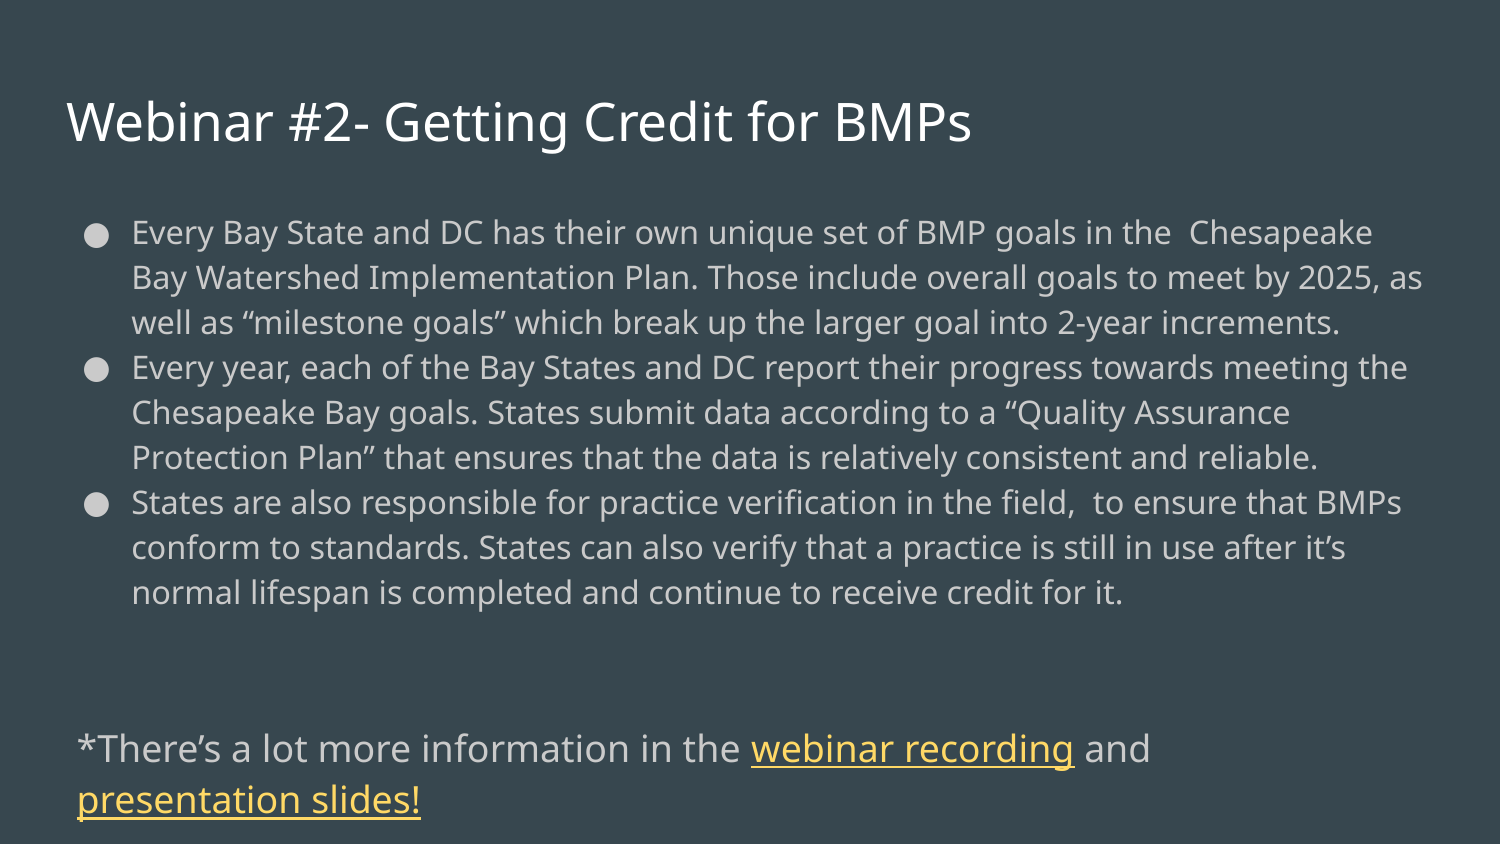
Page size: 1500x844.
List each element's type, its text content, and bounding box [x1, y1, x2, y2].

text_box *There’s a lot more information in the webinar recording and presentation slides! [61, 710, 1378, 779]
list Every Bay State and DC has their own unique set of BMP goals in the Chesapeake Bay Watershed Implementation Plan. Those include overall goals to meet by 2025, as well as “milestone goals” which break up the larger goal into 2-year increments. Every year, each of the Bay States and DC report their progress towards meeting the Chesapeake Bay goals. States submit data according to a “Quality Assurance Protection Plan” that ensures that the data is relatively consistent and reliable. States are also responsible for practice verification in the field, to ensure that BMPs conform to standards. States can also verify that a practice is still in use after it’s normal lifespan is completed and continue to receive credit for it. [51, 191, 1449, 693]
title Webinar #2- Getting Credit for BMPs [51, 72, 1449, 167]
